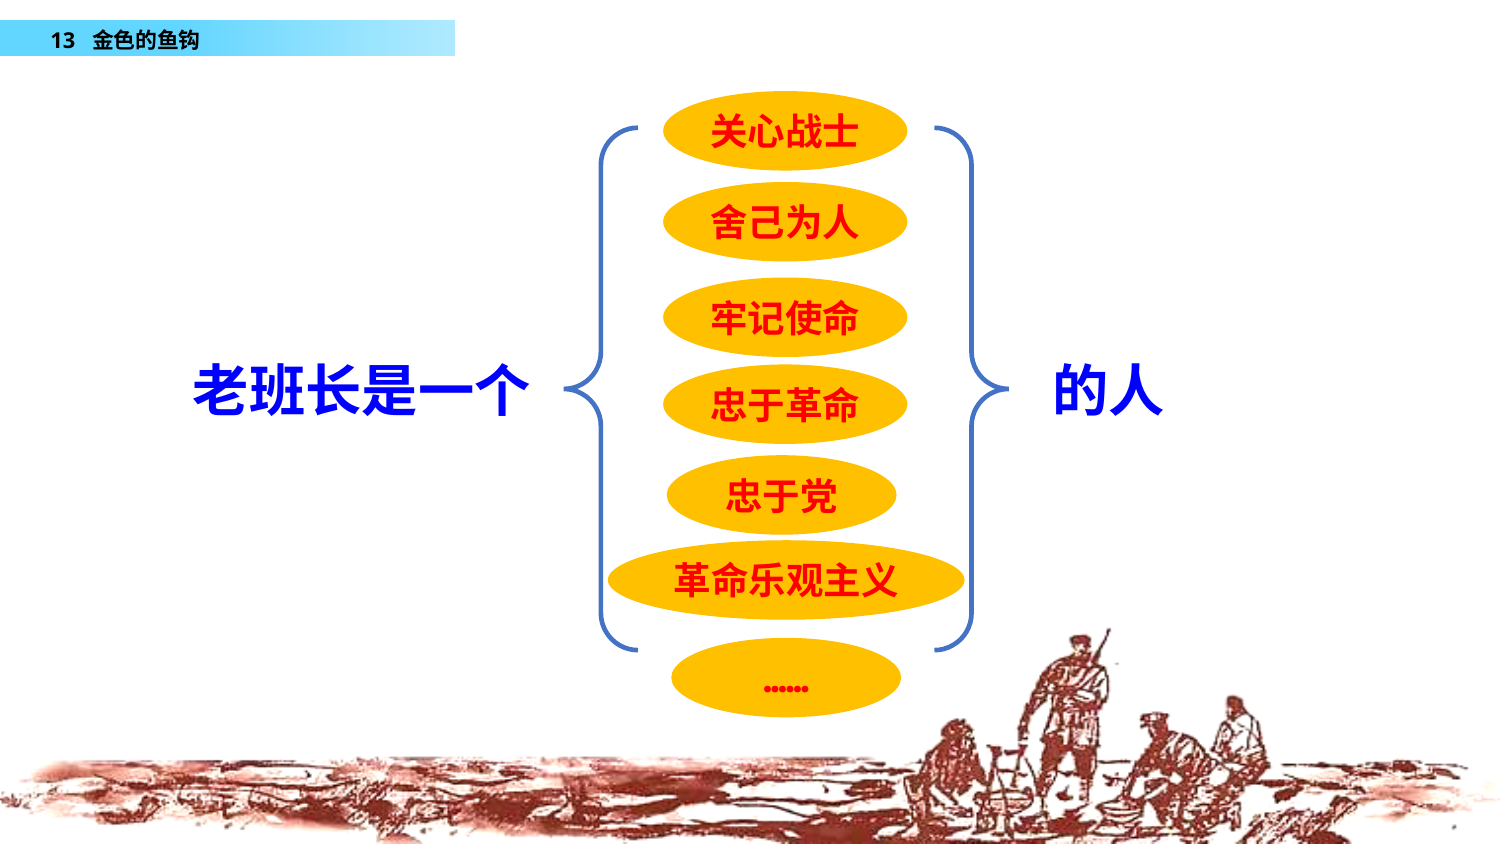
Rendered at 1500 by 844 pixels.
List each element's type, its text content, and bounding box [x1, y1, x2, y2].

text_box 革命乐观主义 [607, 540, 965, 620]
text_box [563, 127, 1009, 651]
text_box …… [671, 637, 902, 718]
text_box 的人 [1041, 349, 1177, 428]
text_box 老班长是一个 [181, 349, 542, 428]
text_box 关心战士 [663, 91, 907, 127]
